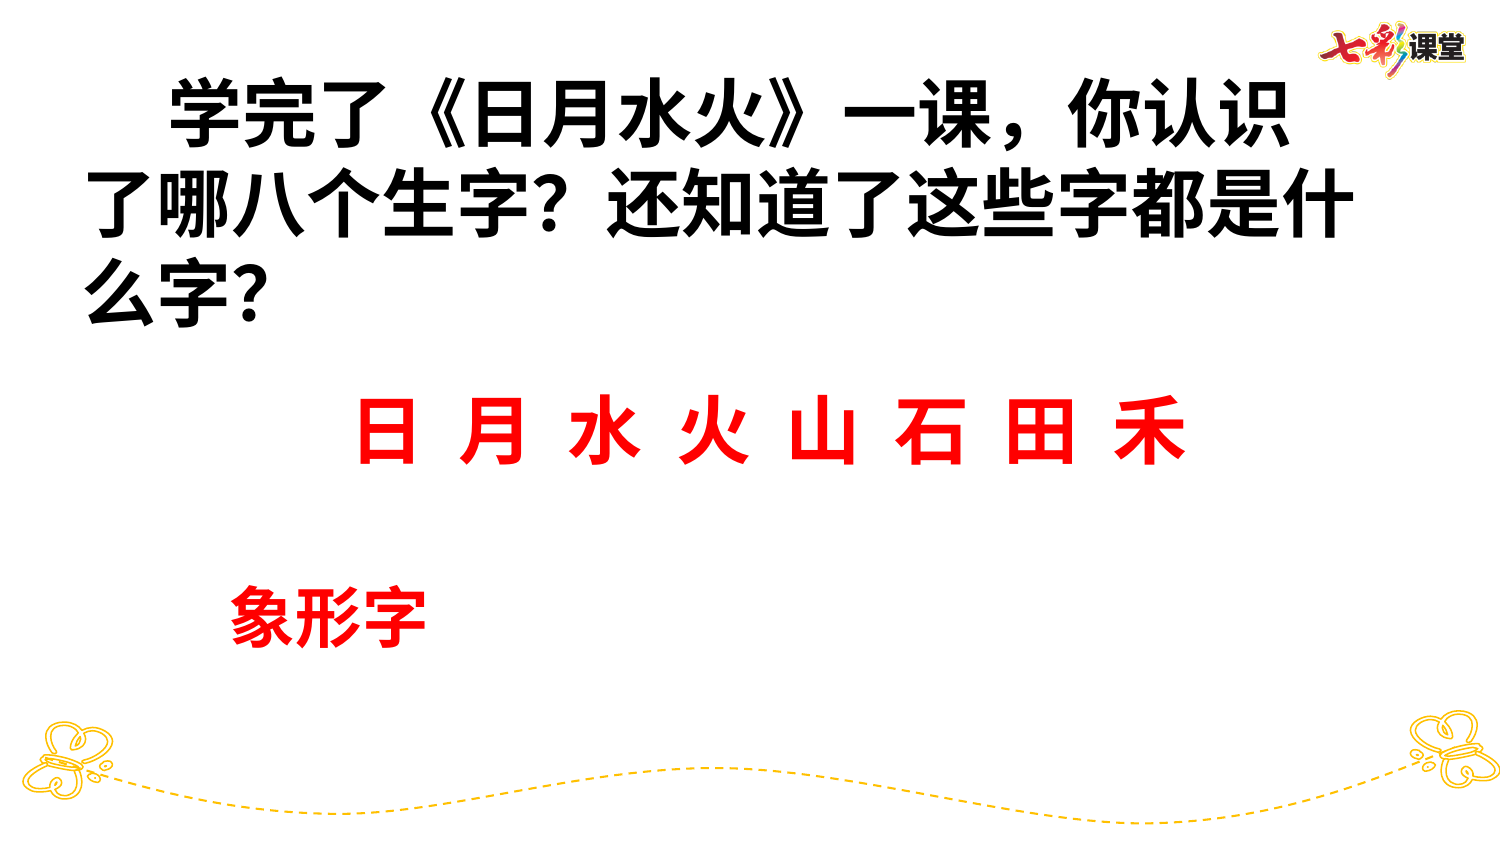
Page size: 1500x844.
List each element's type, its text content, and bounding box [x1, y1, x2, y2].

text_box 学完了《日月水火》一课，你认识了哪八个生字？还知道了这些字都是什么字？ [69, 61, 1376, 343]
picture [1316, 20, 1468, 80]
text_box 象形字 [217, 569, 500, 661]
text_box 日 月 水 火 山 石 田 禾 [338, 378, 1200, 480]
